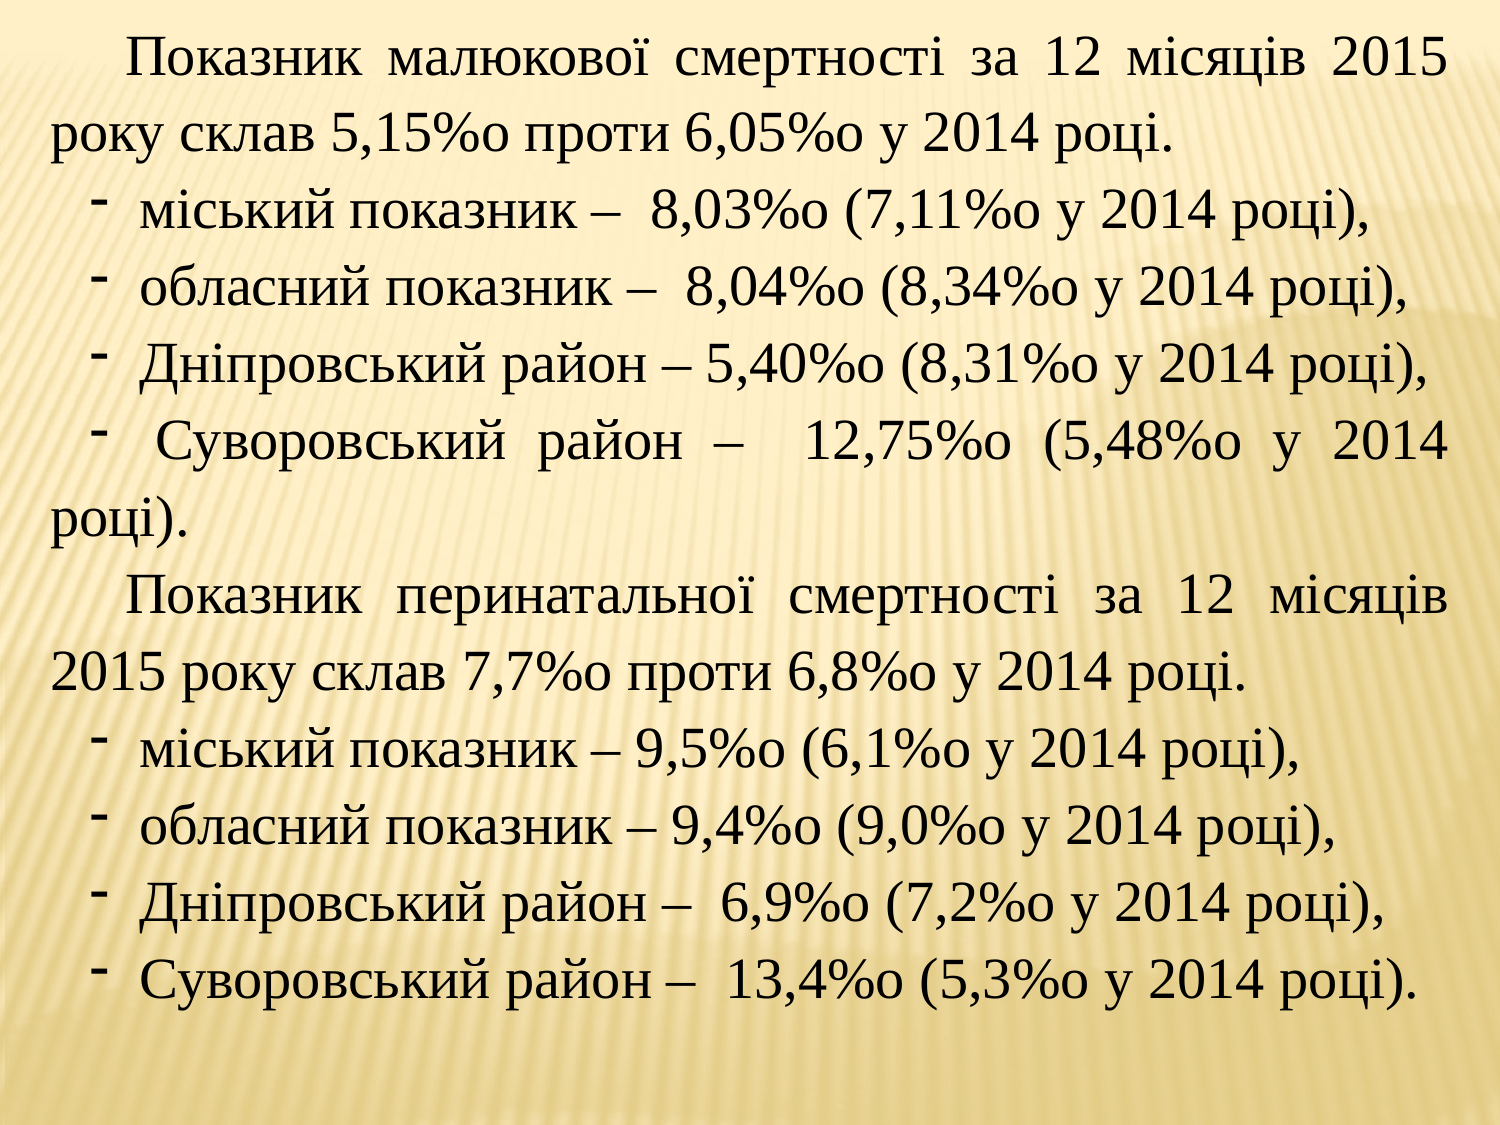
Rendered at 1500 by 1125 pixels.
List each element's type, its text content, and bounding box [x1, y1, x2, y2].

text_box Показник малюкової смертності за 12 місяців 2015 року склав 5,15%о проти 6,05%о у 2014 році. міський показник – 8,03%о (7,11%о у 2014 році), обласний показник – 8,04%о (8,34%о у 2014 році), Дніпровський район – 5,40%о (8,31%о у 2014 році), Суворовський район – 12,75%о (5,48%о у 2014 році). Показник перинатальної смертності за 12 місяців 2015 року склав 7,7%о проти 6,8%о у 2014 році. міський показник – 9,5%о (6,1%о у 2014 році), обласний показник – 9,4%о (9,0%о у 2014 році), Дніпровський район – 6,9%о (7,2%о у 2014 році), Суворовський район – 13,4%о (5,3%о у 2014 році). [35, 2, 1465, 1125]
